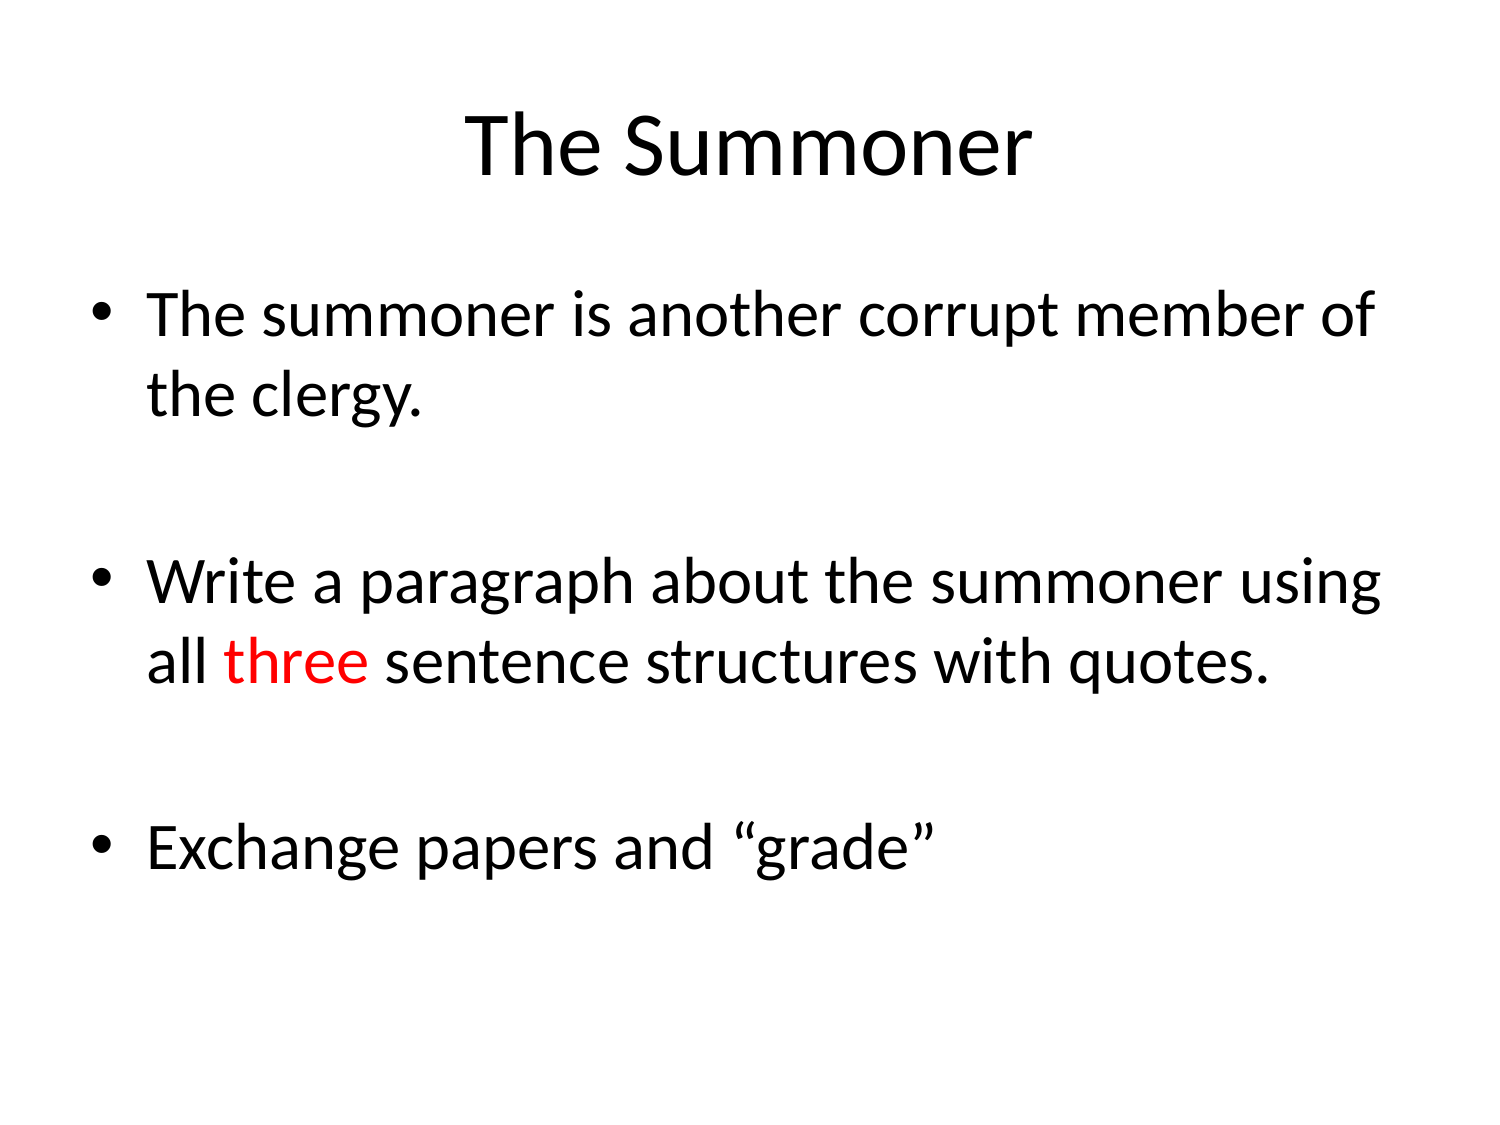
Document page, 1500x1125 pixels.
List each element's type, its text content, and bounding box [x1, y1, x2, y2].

list The summoner is another corrupt member of the clergy. Write a paragraph about the summoner using all three sentence structures with quotes. Exchange papers and “grade” [75, 262, 1425, 1005]
title The Summoner [75, 45, 1425, 233]
